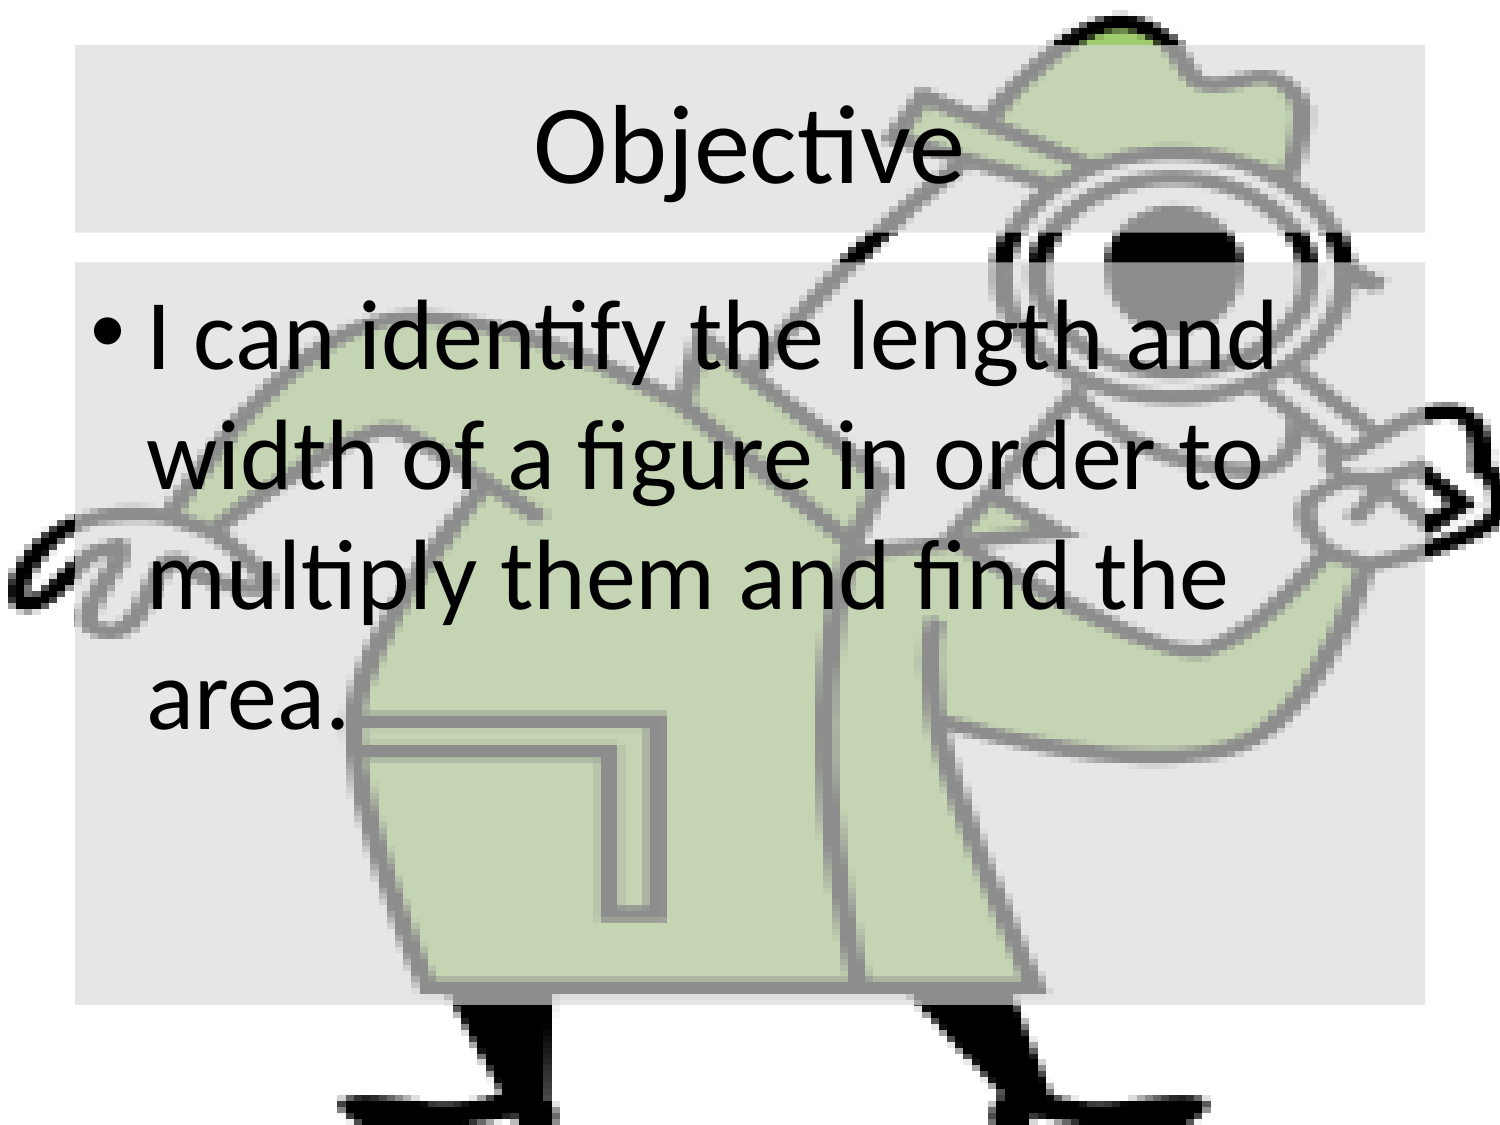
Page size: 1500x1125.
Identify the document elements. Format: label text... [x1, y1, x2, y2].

list I can identify the length and width of a figure in order to multiply them and find the area. [75, 262, 1425, 1005]
title Objective [75, 45, 1425, 233]
